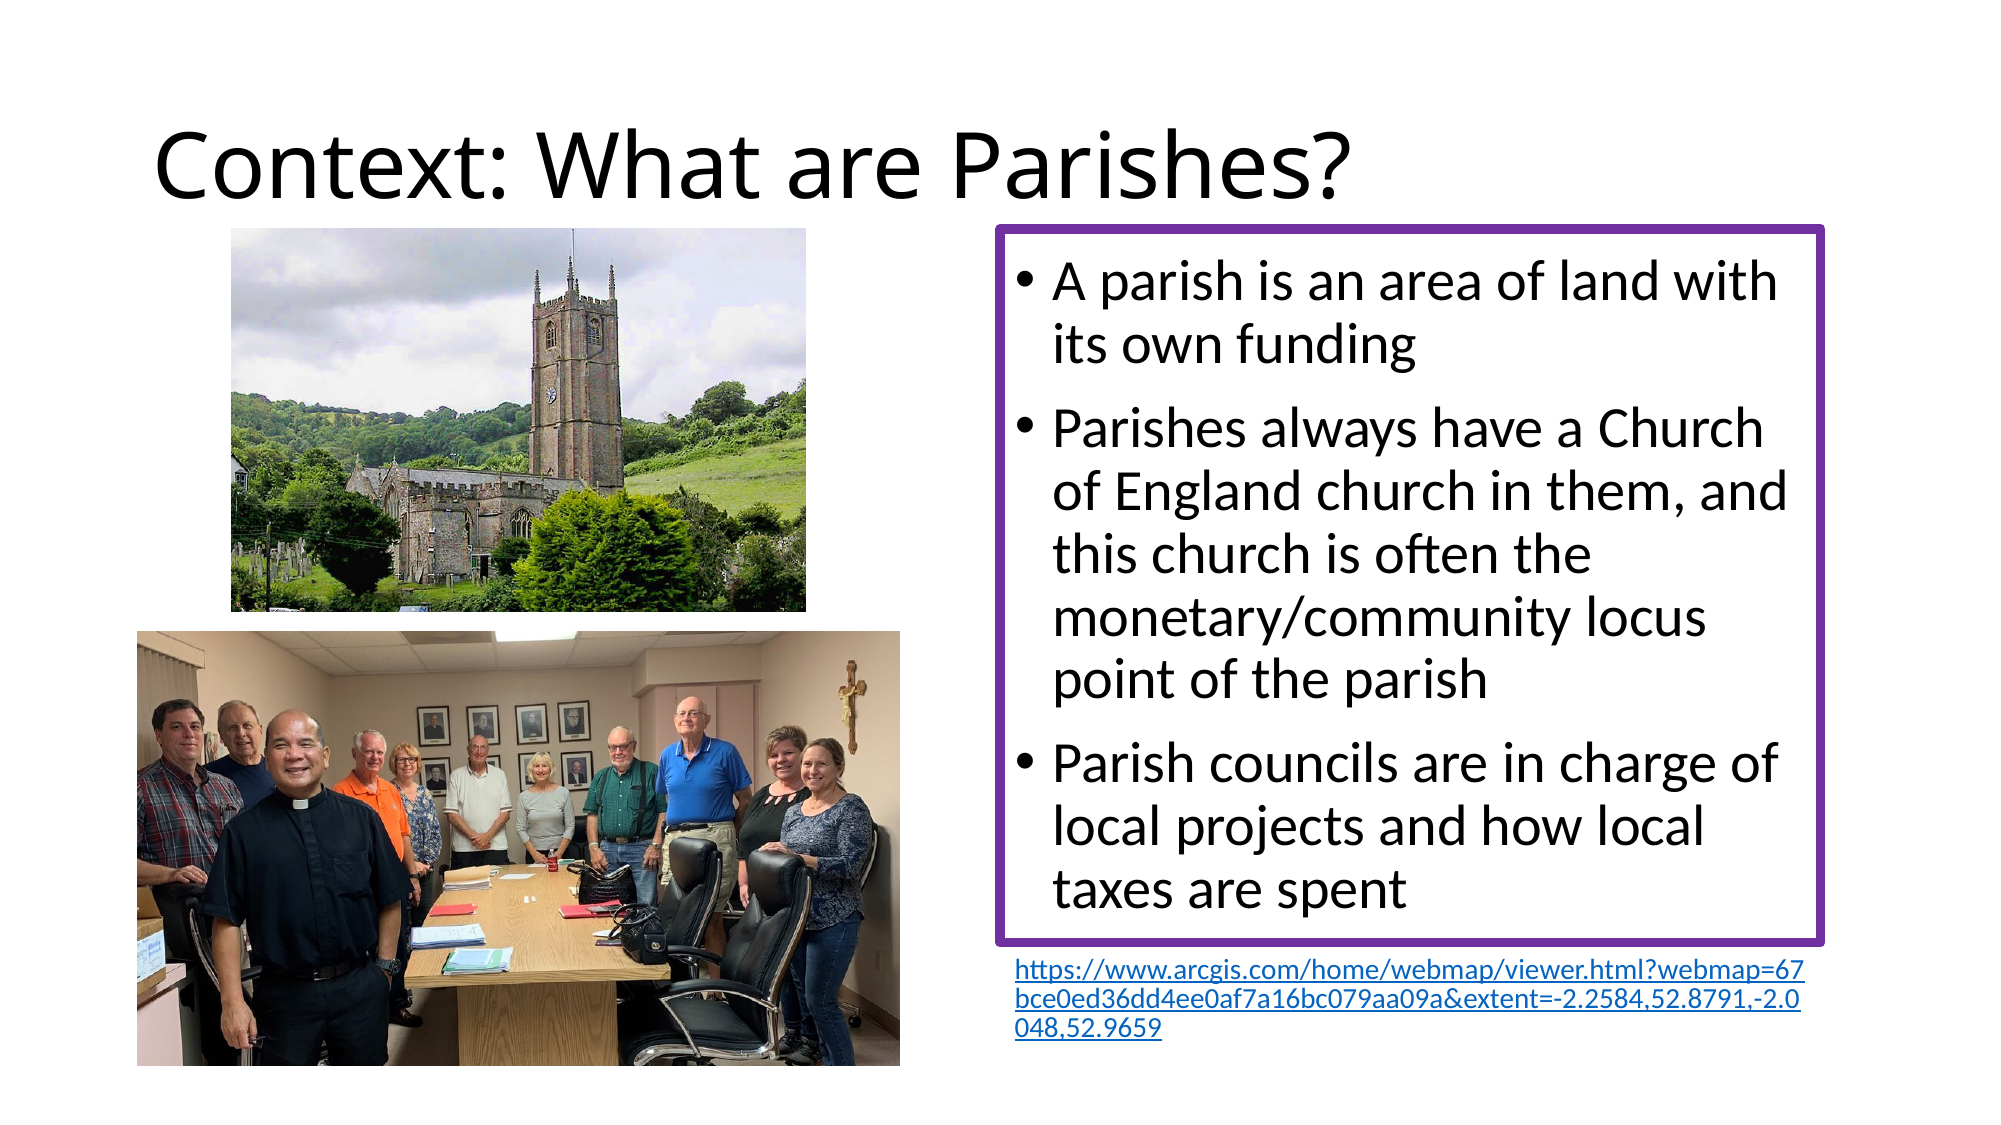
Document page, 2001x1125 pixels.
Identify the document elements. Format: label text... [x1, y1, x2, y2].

text_box https://www.arcgis.com/home/webmap/viewer.html?webmap=67bce0ed36dd4ee0af7a16bc079aa09a&extent=-2.2584,52.8791,-2.0048,52.9659 [999, 942, 1821, 993]
picture [137, 631, 900, 1066]
title Context: What are Parishes? [137, 59, 1863, 278]
picture [231, 228, 806, 612]
list A parish is an area of land with its own funding Parishes always have a Church of England church in them, and this church is often the monetary/community locus point of the parish Parish councils are in charge of local projects and how local taxes are spent [999, 228, 1821, 942]
